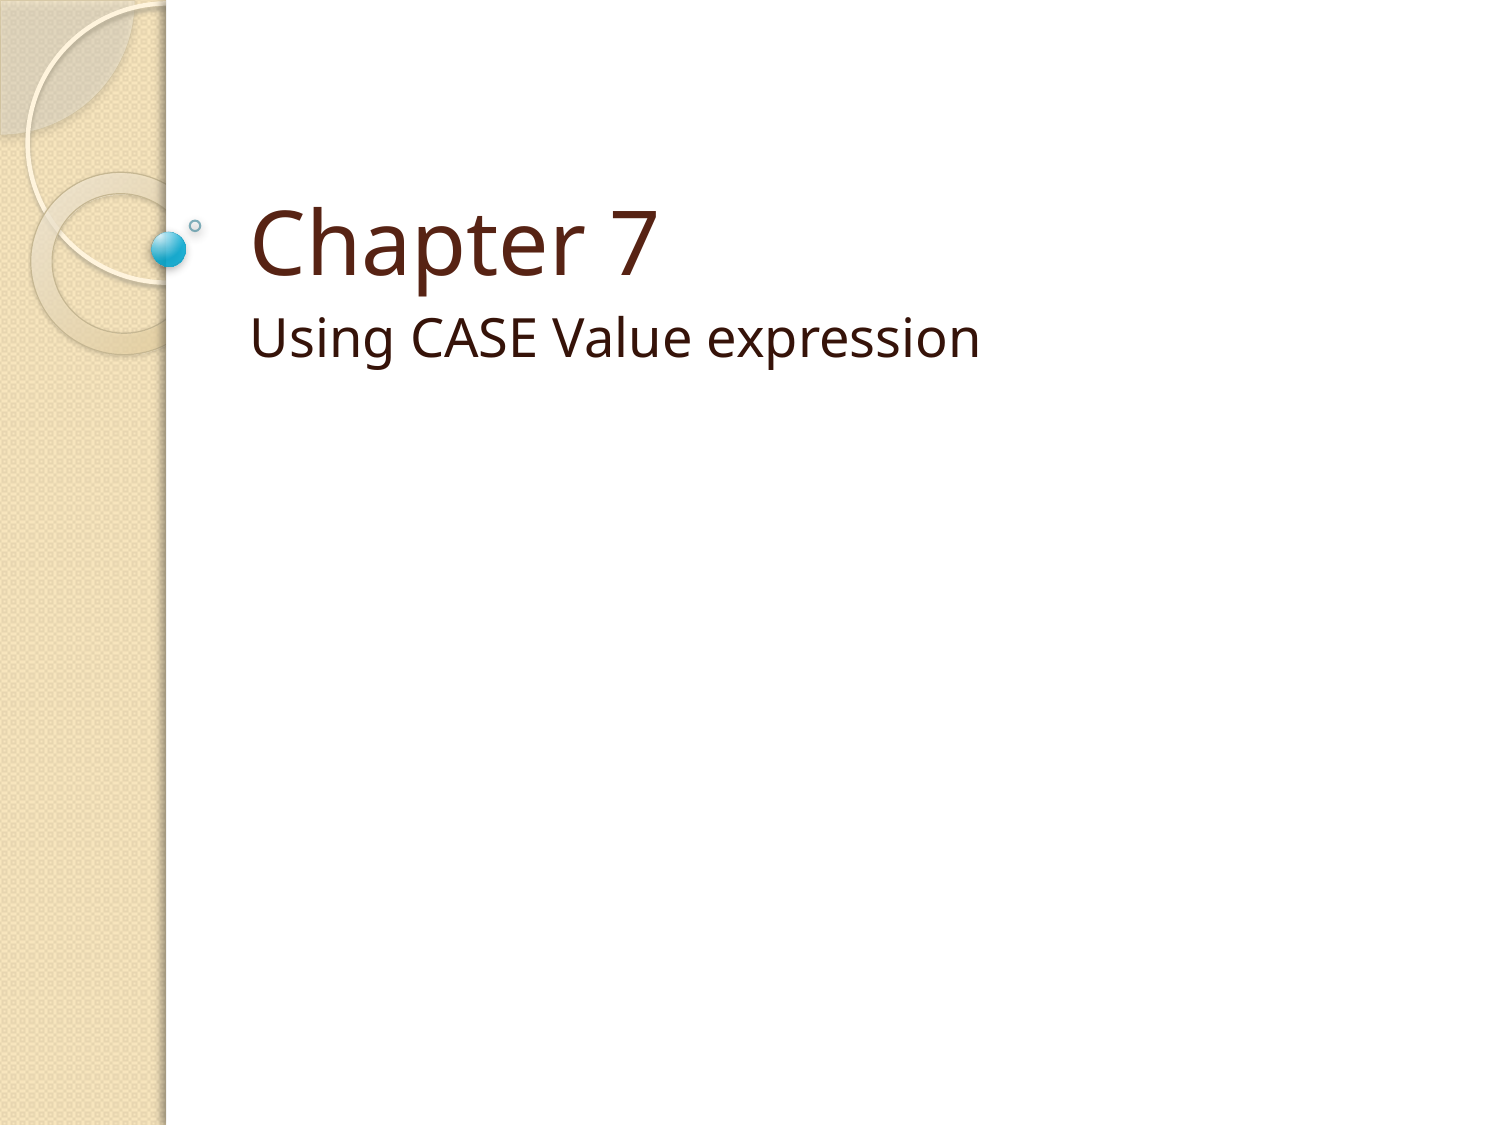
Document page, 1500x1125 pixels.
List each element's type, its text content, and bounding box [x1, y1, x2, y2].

title Chapter 7 [234, 59, 1450, 301]
subtitle Using CASE Value expression [234, 303, 1450, 591]
